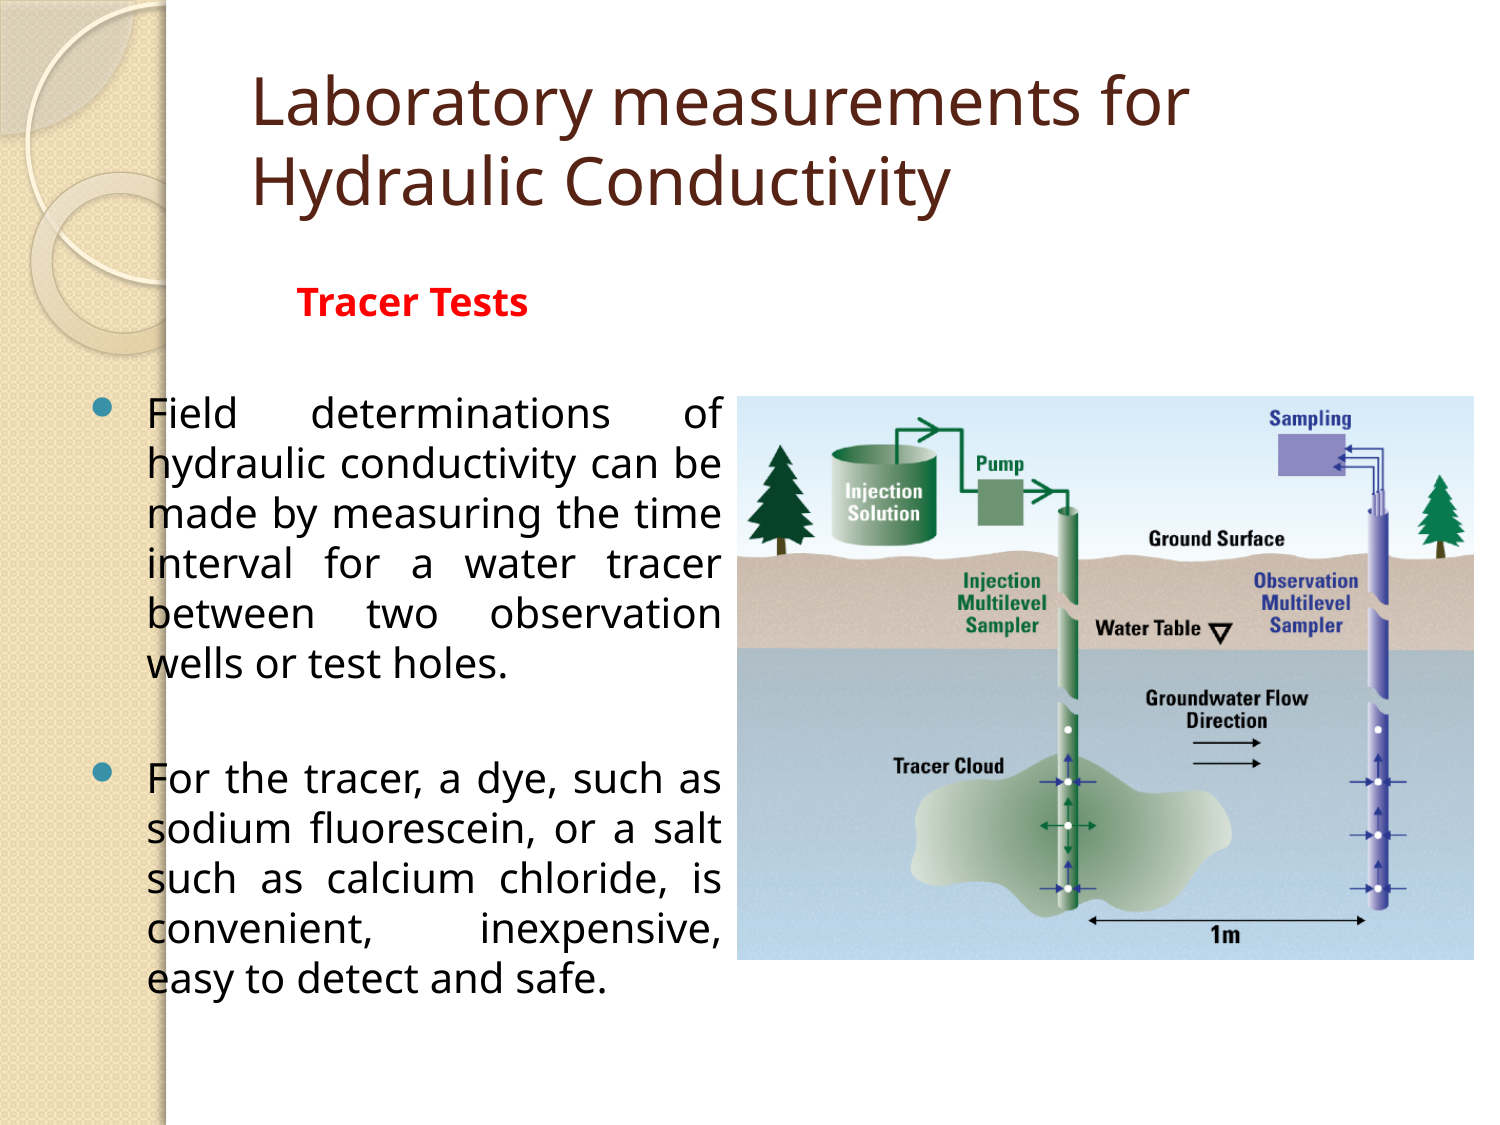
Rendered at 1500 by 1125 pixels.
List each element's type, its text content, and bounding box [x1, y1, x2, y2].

list Tracer Tests Field determinations of hydraulic conductivity can be made by measuring the time interval for a water tracer between two observation wells or test holes. For the tracer, a dye, such as sodium fluorescein, or a salt such as calcium chloride, is convenient, inexpensive, easy to detect and safe. [75, 270, 738, 1088]
title Laboratory measurements for Hydraulic Conductivity [235, 45, 1466, 233]
picture [737, 396, 1474, 960]
